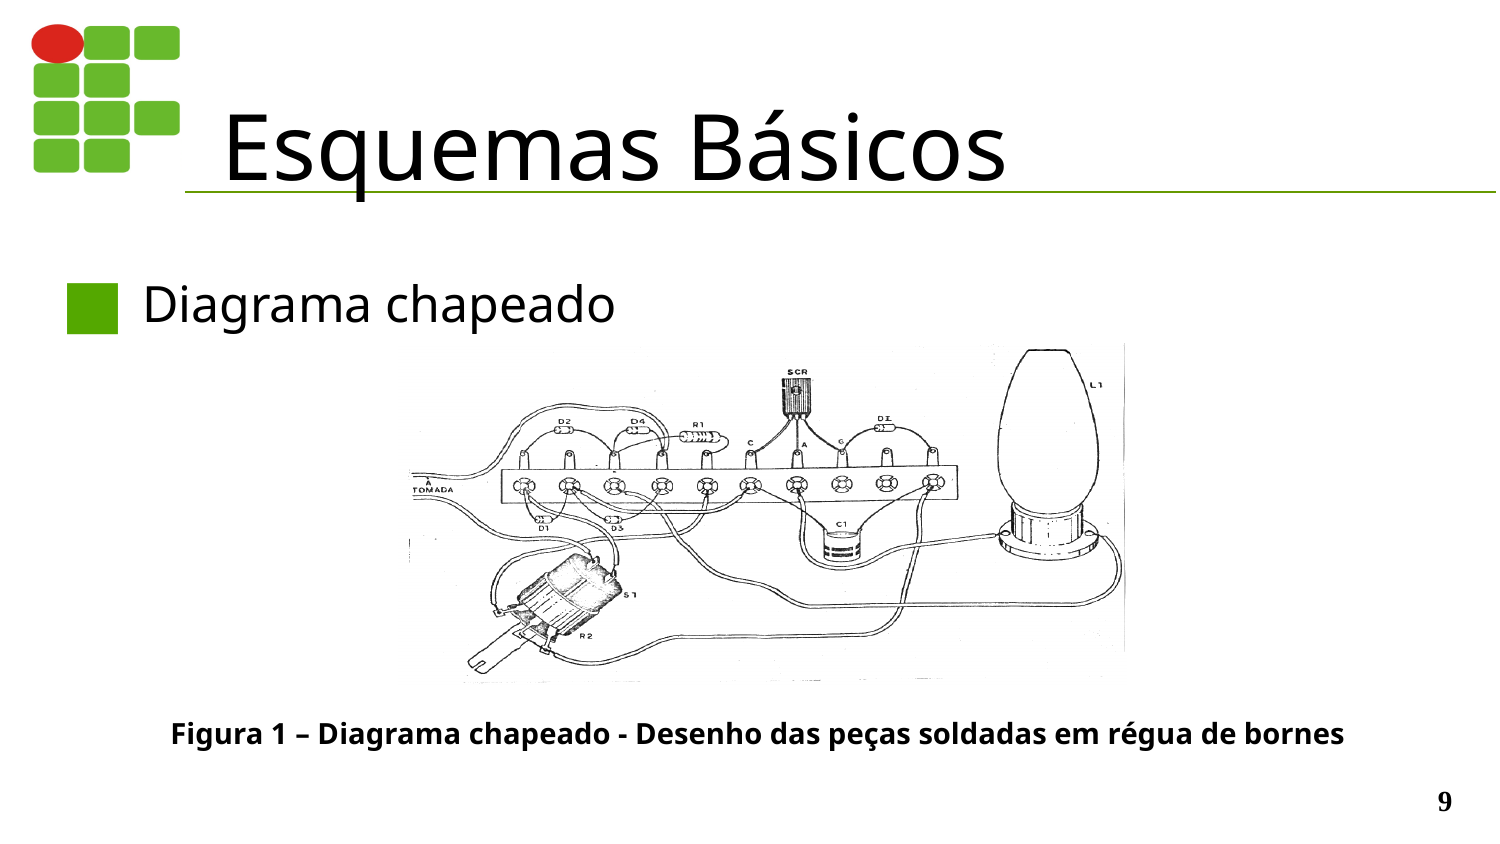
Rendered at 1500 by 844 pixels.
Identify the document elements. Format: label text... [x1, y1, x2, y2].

picture [29, 23, 182, 174]
picture [398, 343, 1127, 685]
title Esquemas Básicos [206, 26, 1468, 207]
text_box ‹#› [1155, 774, 1468, 825]
list Diagrama chapeado Figura 1 – Diagrama chapeado - Desenho das peças soldadas em régua de bornes [46, 248, 1469, 774]
